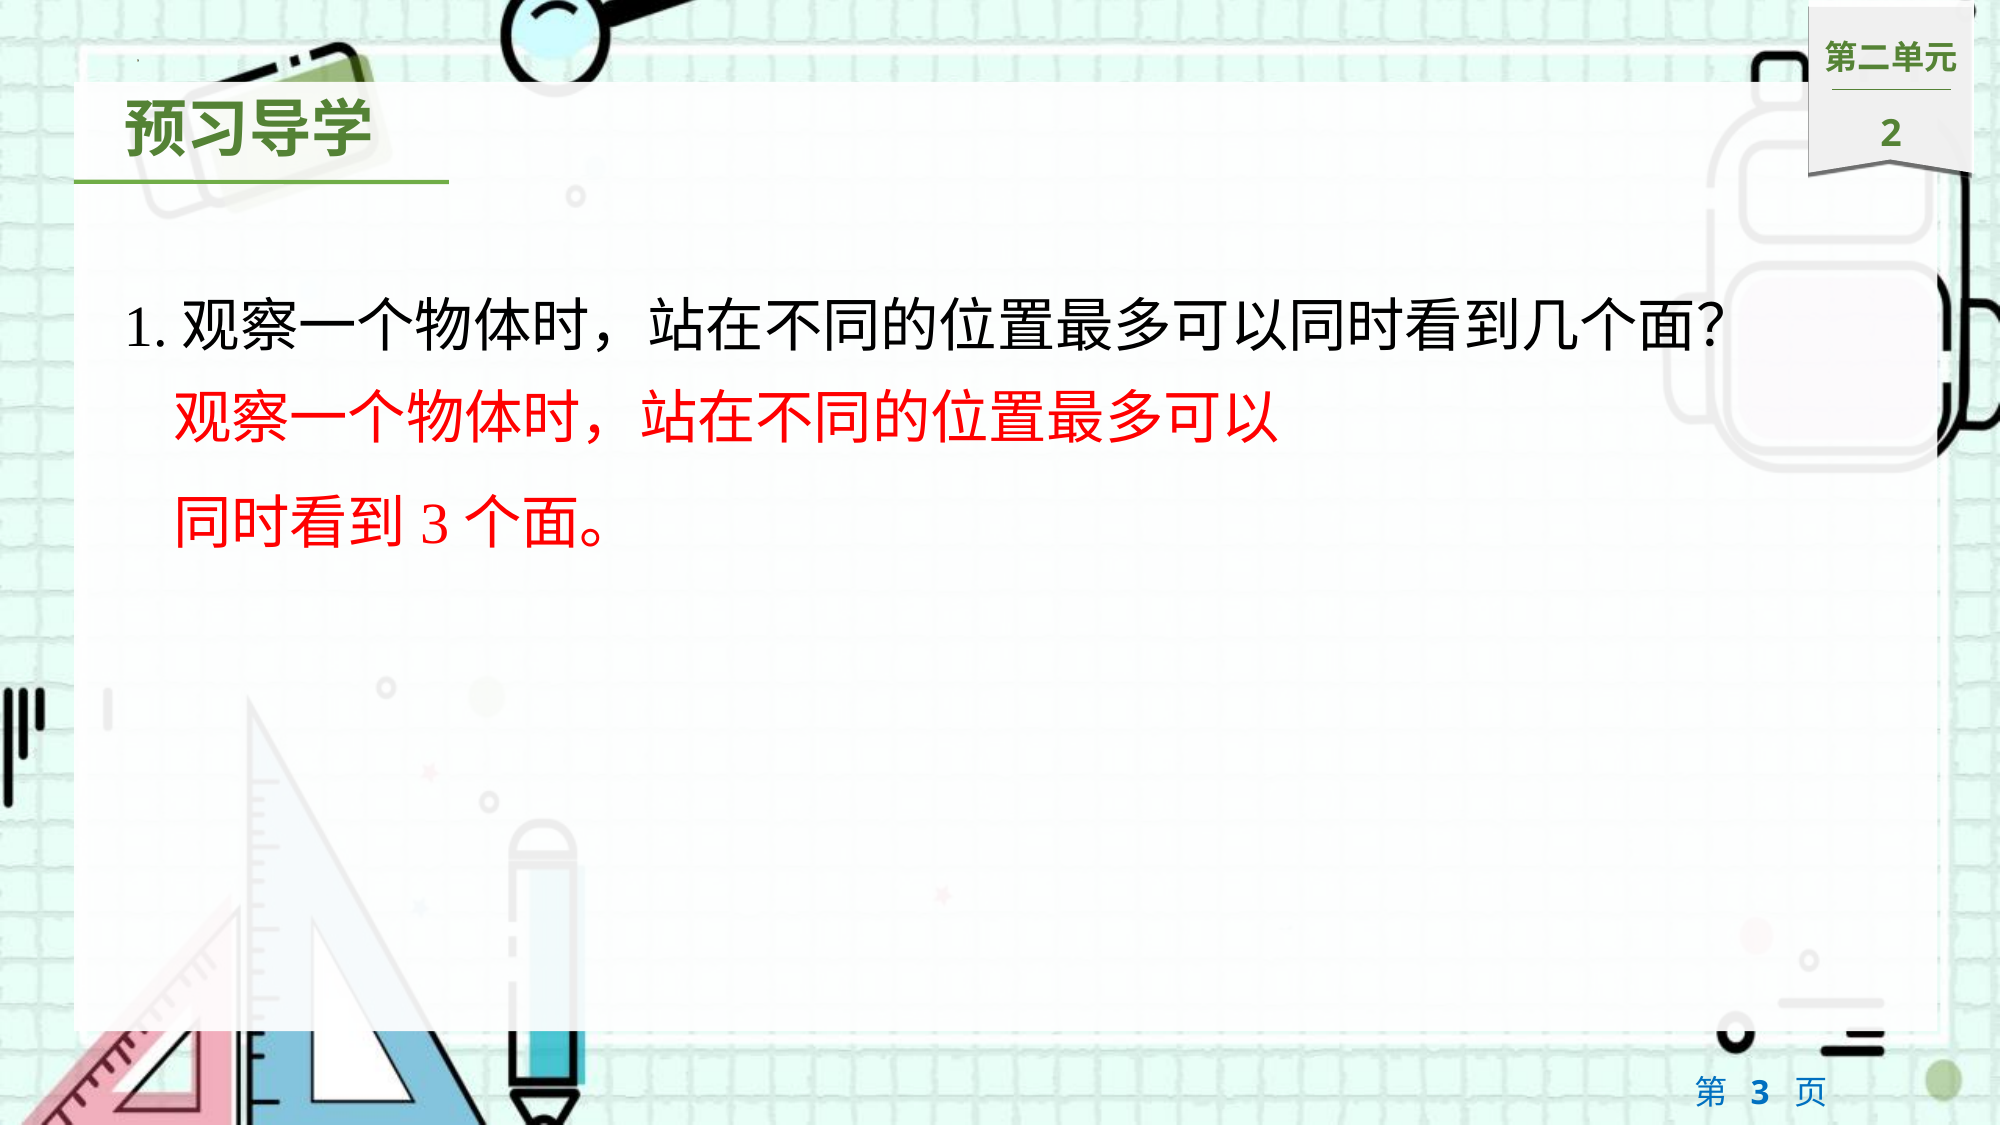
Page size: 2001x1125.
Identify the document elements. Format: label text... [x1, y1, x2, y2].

text_box 观察一个物体时，站在不同的位置最多可以同时看到3个面。 [173, 345, 1284, 556]
picture [0, 0, 2000, 1125]
text_box 1.观察一个物体时，站在不同的位置最多可以同时看到几个面？ [124, 210, 1829, 359]
picture [1938, 168, 1971, 176]
